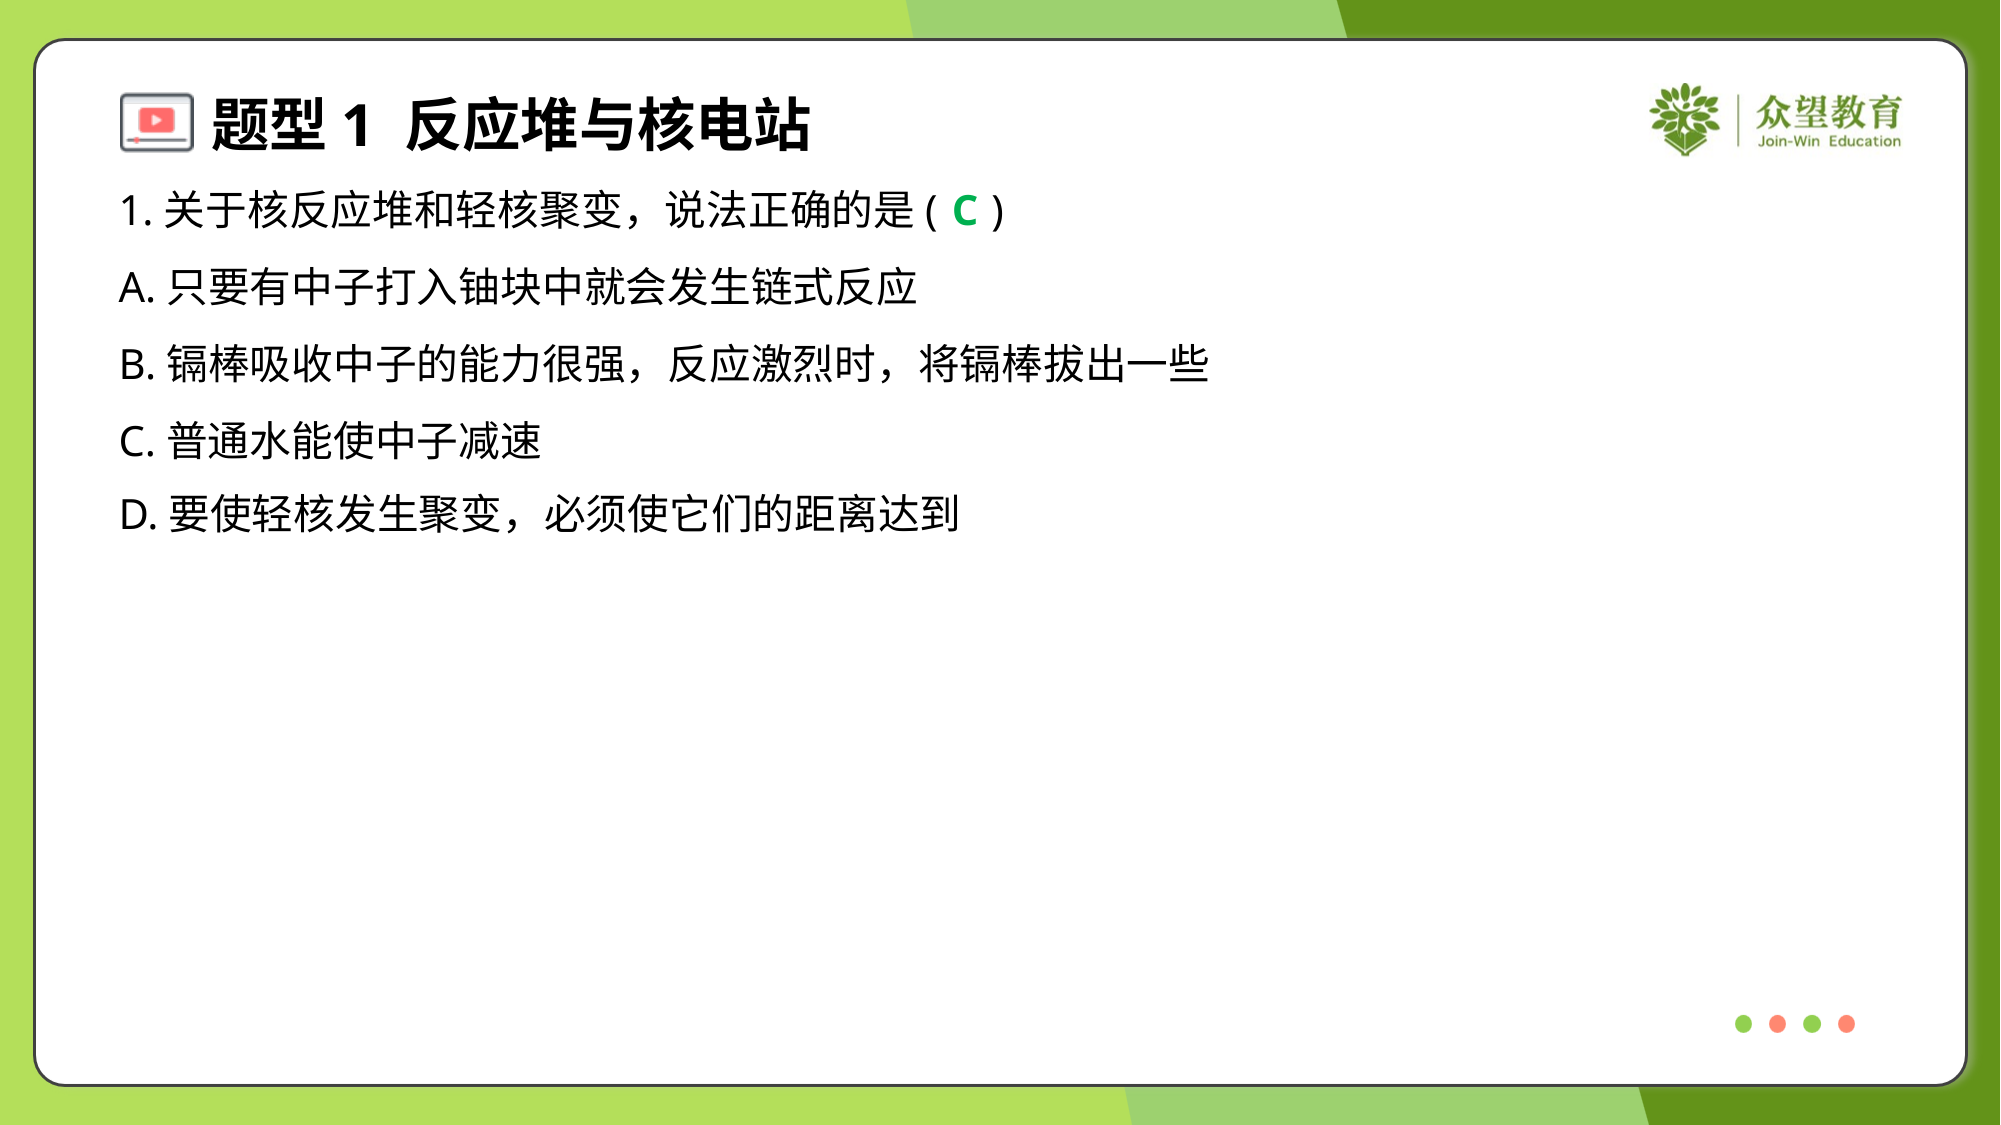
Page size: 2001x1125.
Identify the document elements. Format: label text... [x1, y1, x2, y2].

text_box 1.关于核反应堆和轻核聚变，说法正确的是( ) [118, 158, 935, 226]
text_box C [935, 158, 995, 226]
picture [0, 0, 2000, 1125]
text_box 1.关于核反应堆和轻核聚变，说法正确的是( ) [995, 158, 1883, 226]
